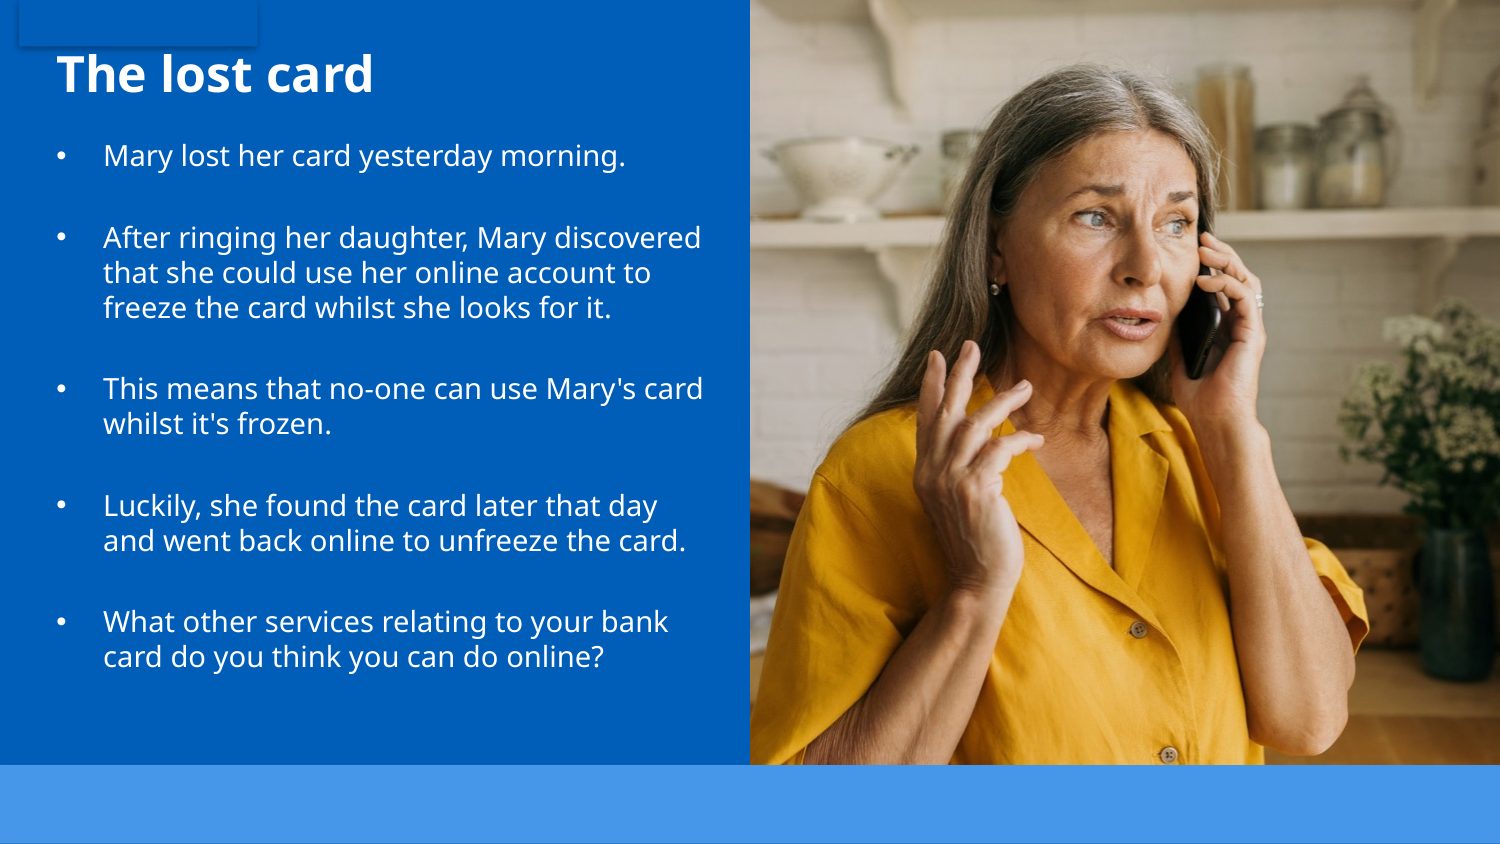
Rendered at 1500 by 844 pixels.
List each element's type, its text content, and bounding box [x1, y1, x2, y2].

picture [749, 0, 1500, 765]
title The lost card [41, 41, 721, 112]
list Mary lost her card yesterday morning. After ringing her daughter, Mary discovered that she could use her online account to freeze the card whilst she looks for it. This means that no-one can use Mary's card whilst it's frozen. Luckily, she found the card later that day and went back online to unfreeze the card. What other services relating to your bank card do you think you can do online? [41, 129, 721, 357]
